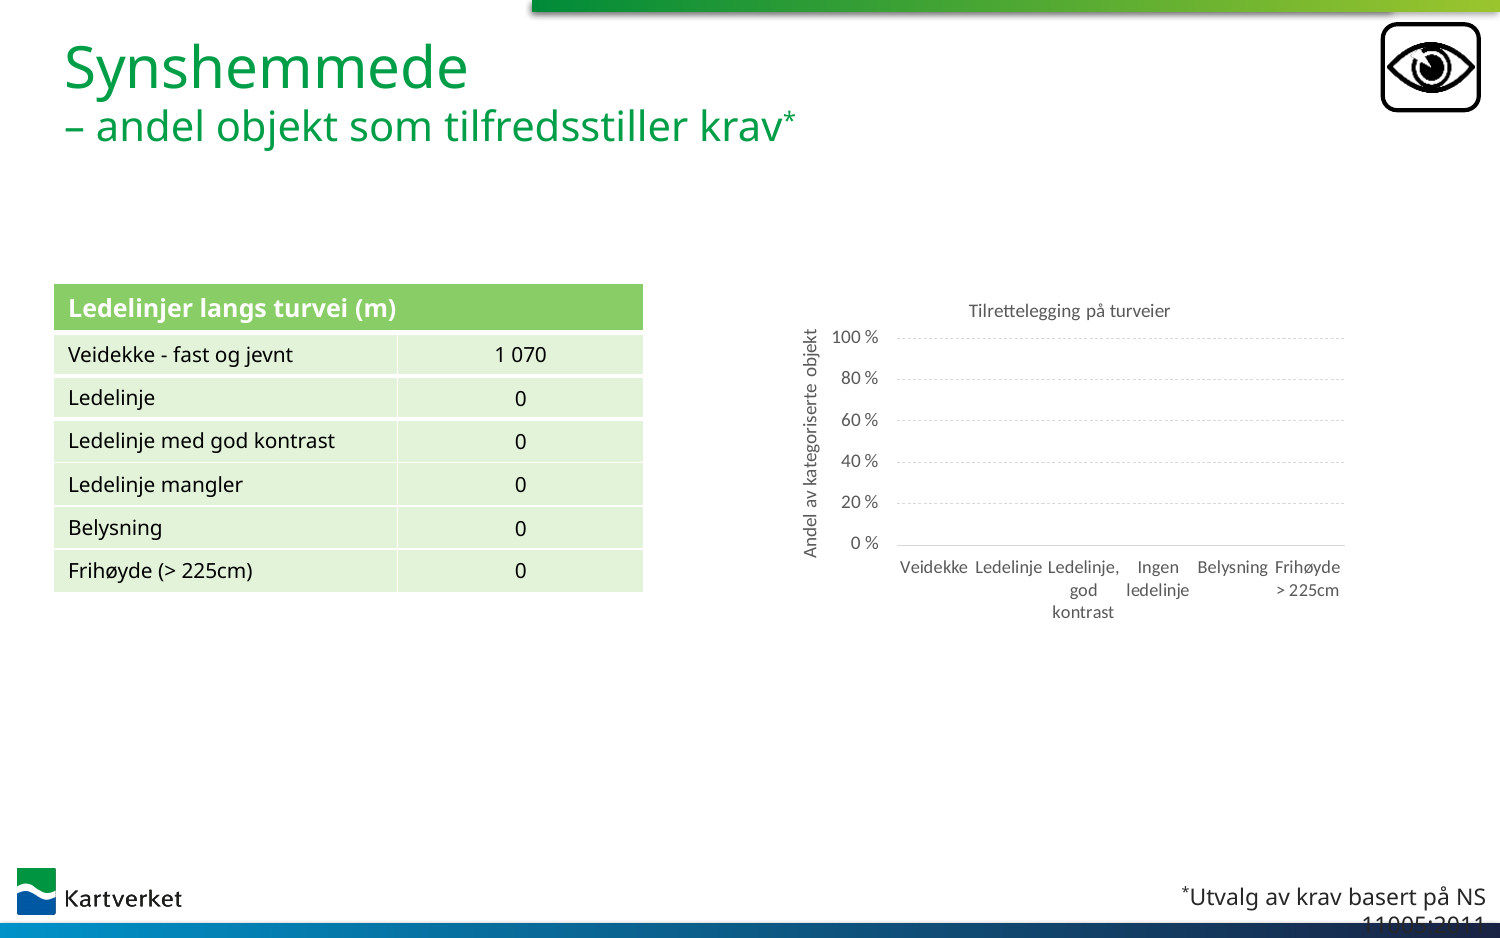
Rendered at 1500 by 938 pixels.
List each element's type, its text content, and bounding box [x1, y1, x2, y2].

table_header Ledelinjer langs turvei (m) [54, 284, 643, 330]
picture [791, 291, 1348, 630]
table_cell Veidekke - fast og jevnt [54, 335, 397, 374]
text_box *Utvalg av krav basert på NS 11005:2011 [1068, 873, 1500, 938]
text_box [1382, 24, 1480, 111]
table_cell 0 [398, 550, 643, 592]
table_cell Ledelinje mangler [54, 463, 397, 505]
table_cell 0 [398, 507, 643, 548]
text_box Synshemmede – andel objekt som tilfredsstiller krav* [49, 24, 1431, 158]
table_cell 0 [398, 421, 643, 462]
table_cell Belysning [54, 507, 397, 548]
table_cell Ledelinje [54, 378, 397, 417]
table_cell 1 070 [398, 335, 643, 374]
table_cell Frihøyde (> 225cm) [54, 550, 397, 592]
table_cell Ledelinje med god kontrast [54, 421, 397, 462]
table_cell 0 [398, 463, 643, 505]
table_cell 0 [398, 378, 643, 417]
